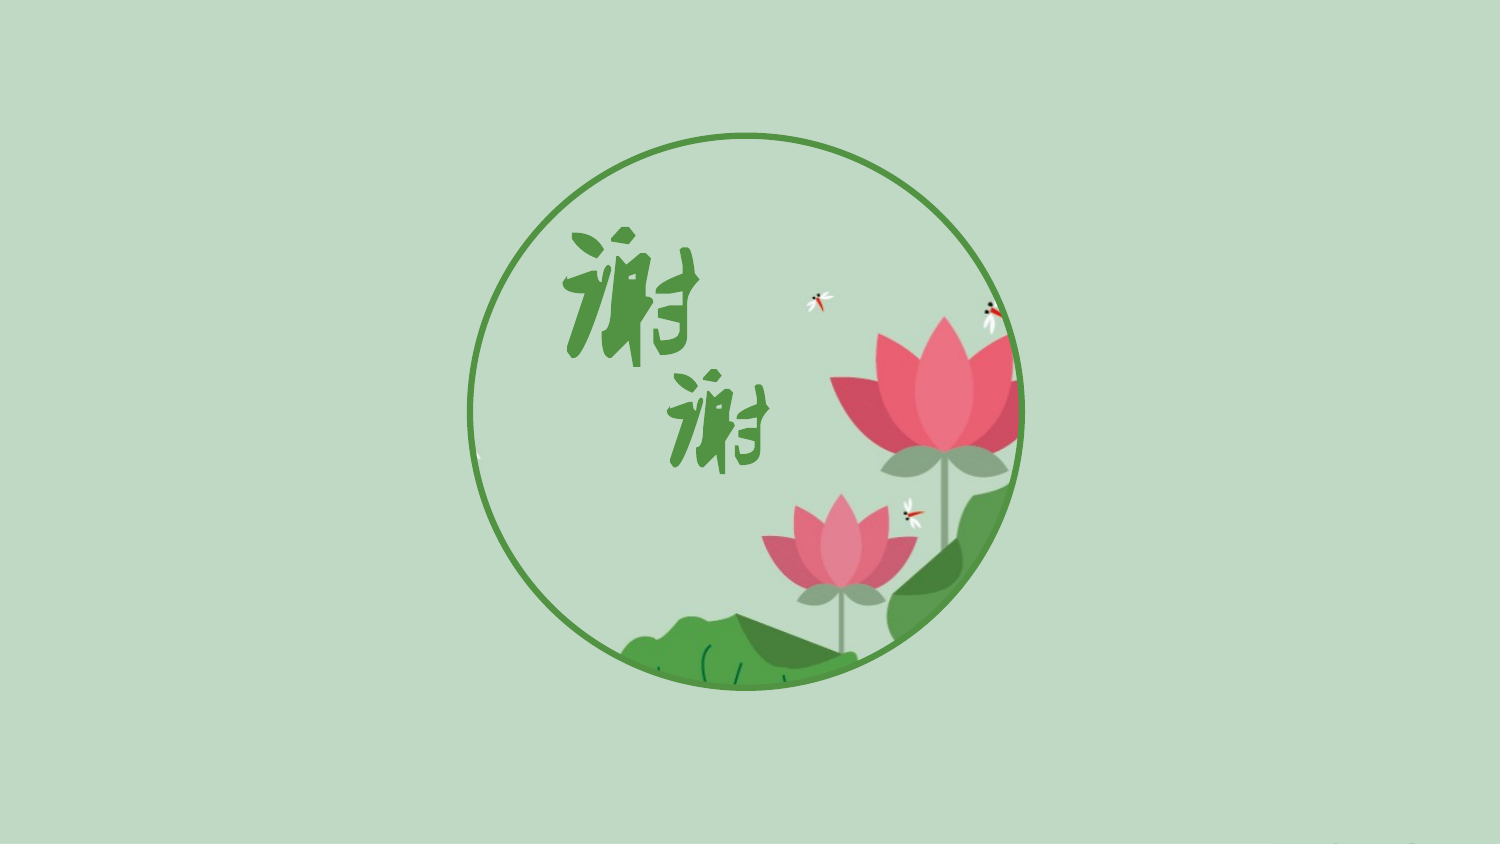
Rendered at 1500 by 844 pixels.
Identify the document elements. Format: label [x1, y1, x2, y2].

text_box [673, 373, 698, 393]
text_box [611, 226, 636, 245]
text_box [562, 264, 612, 358]
text_box [653, 247, 700, 356]
text_box [571, 232, 605, 259]
text_box [601, 253, 654, 367]
text_box [696, 388, 735, 475]
text_box [734, 384, 770, 466]
text_box [469, 135, 1022, 688]
text_box [666, 397, 704, 468]
text_box [703, 369, 722, 383]
